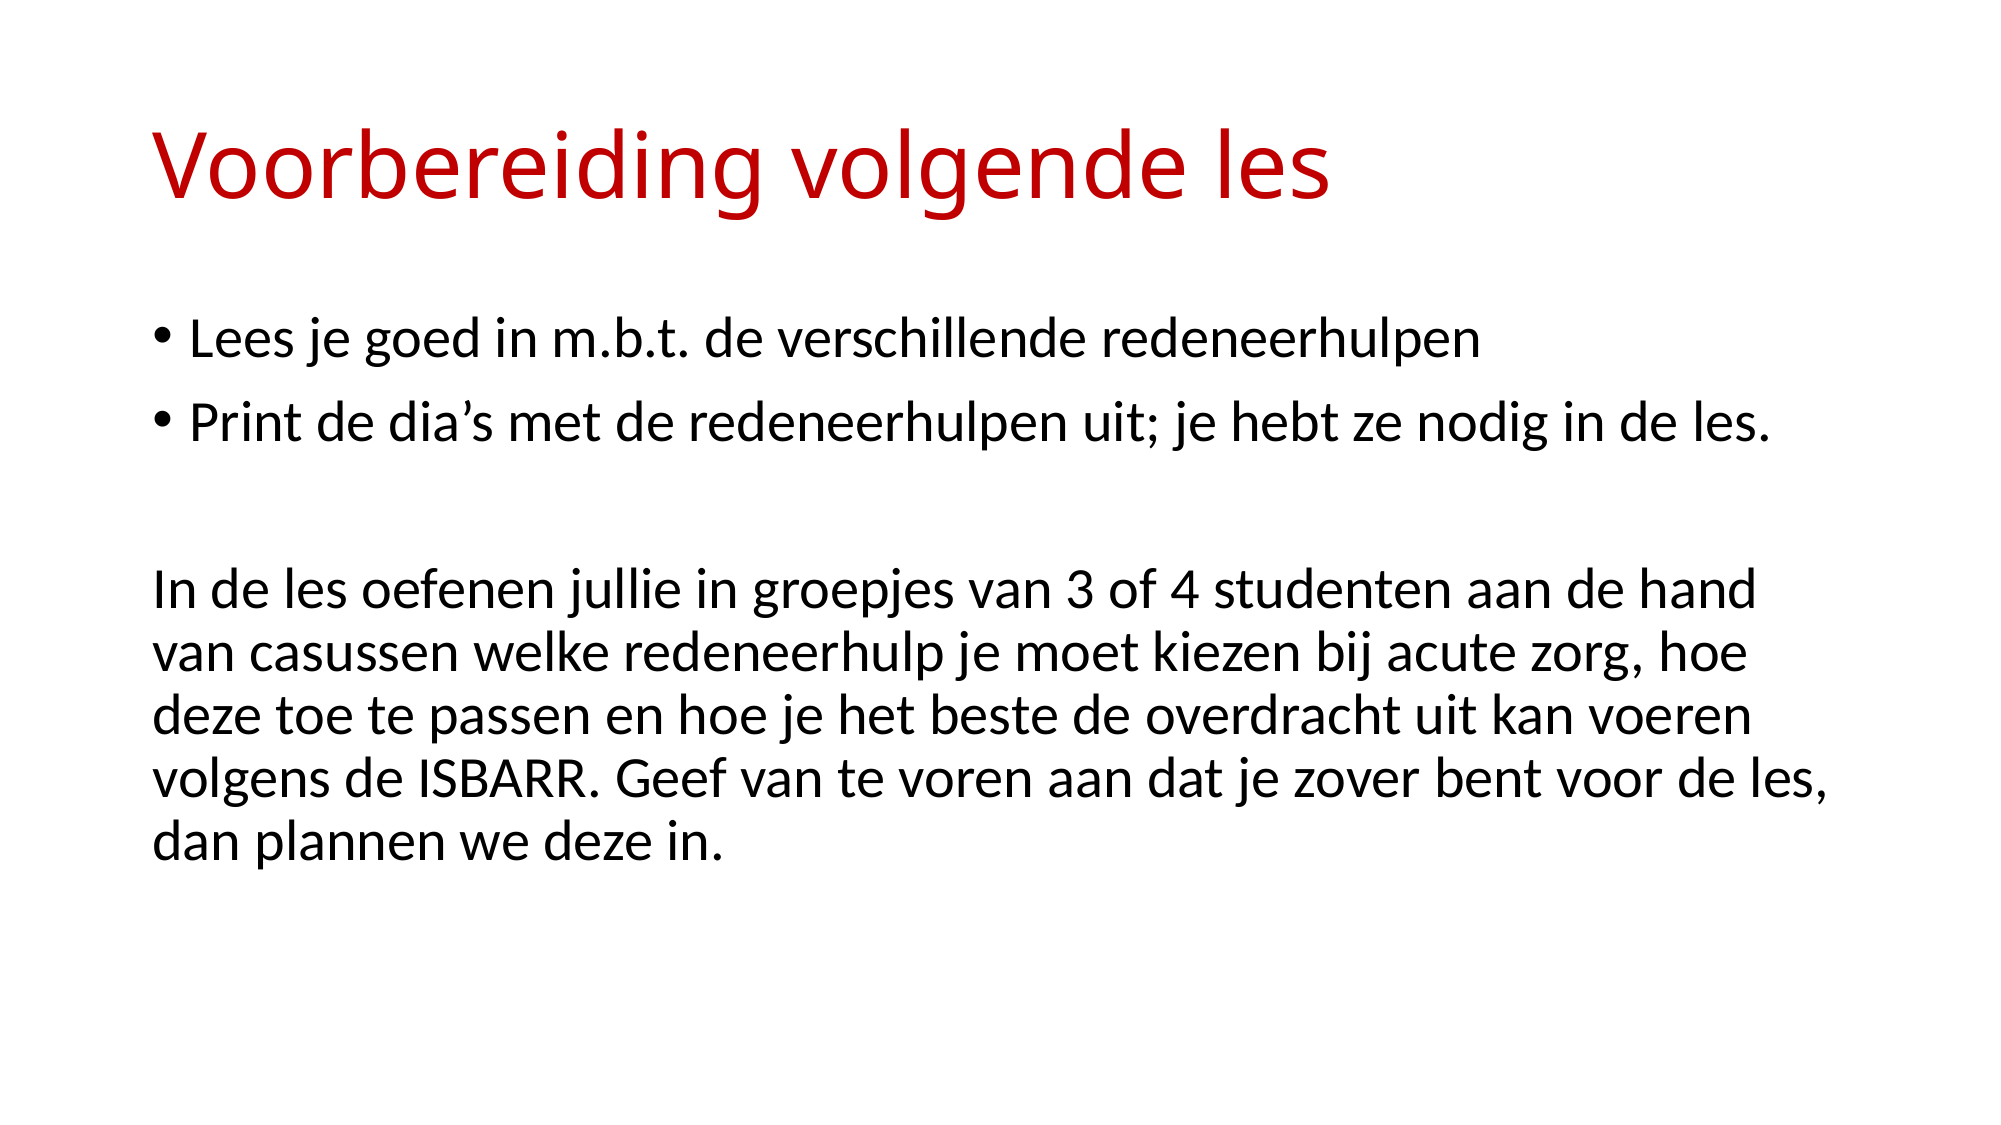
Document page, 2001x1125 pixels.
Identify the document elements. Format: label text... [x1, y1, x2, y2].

title Voorbereiding volgende les [137, 59, 1863, 278]
list Lees je goed in m.b.t. de verschillende redeneerhulpen Print de dia’s met de redeneerhulpen uit; je hebt ze nodig in de les. In de les oefenen jullie in groepjes van 3 of 4 studenten aan de hand van casussen welke redeneerhulp je moet kiezen bij acute zorg, hoe deze toe te passen en hoe je het beste de overdracht uit kan voeren volgens de ISBARR. Geef van te voren aan dat je zover bent voor de les, dan plannen we deze in. [137, 299, 1863, 1014]
